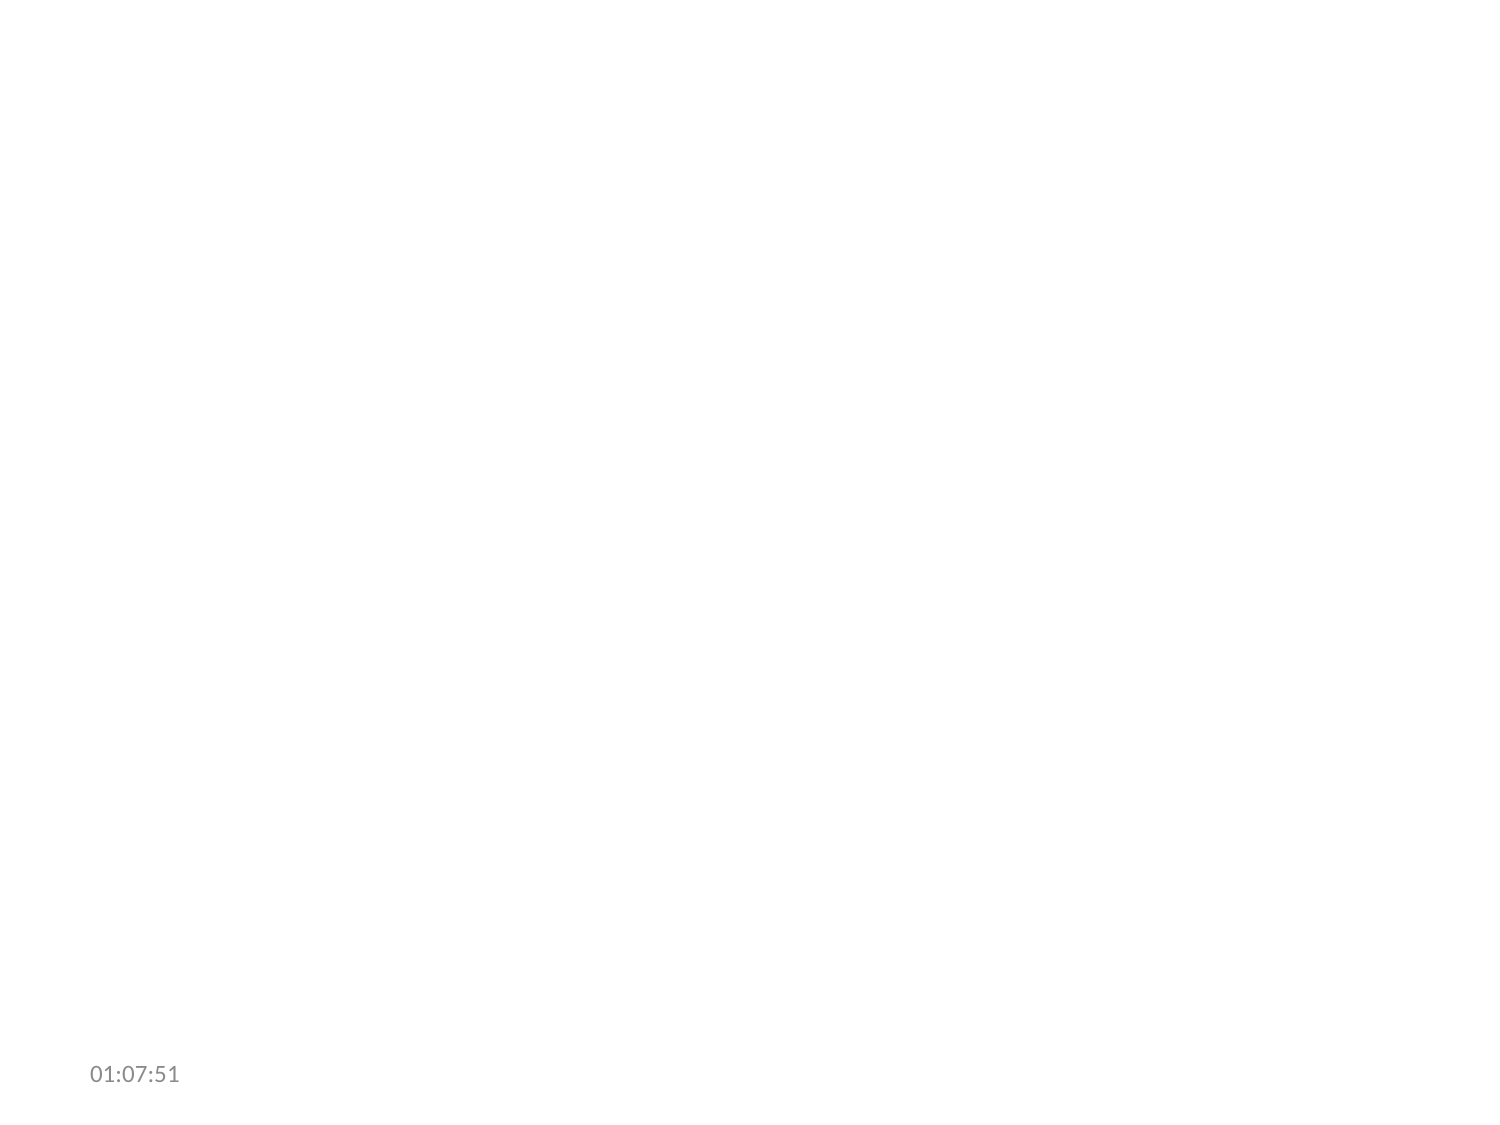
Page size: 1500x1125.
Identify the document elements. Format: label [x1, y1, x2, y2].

slide_number [75, 1042, 425, 1103]
